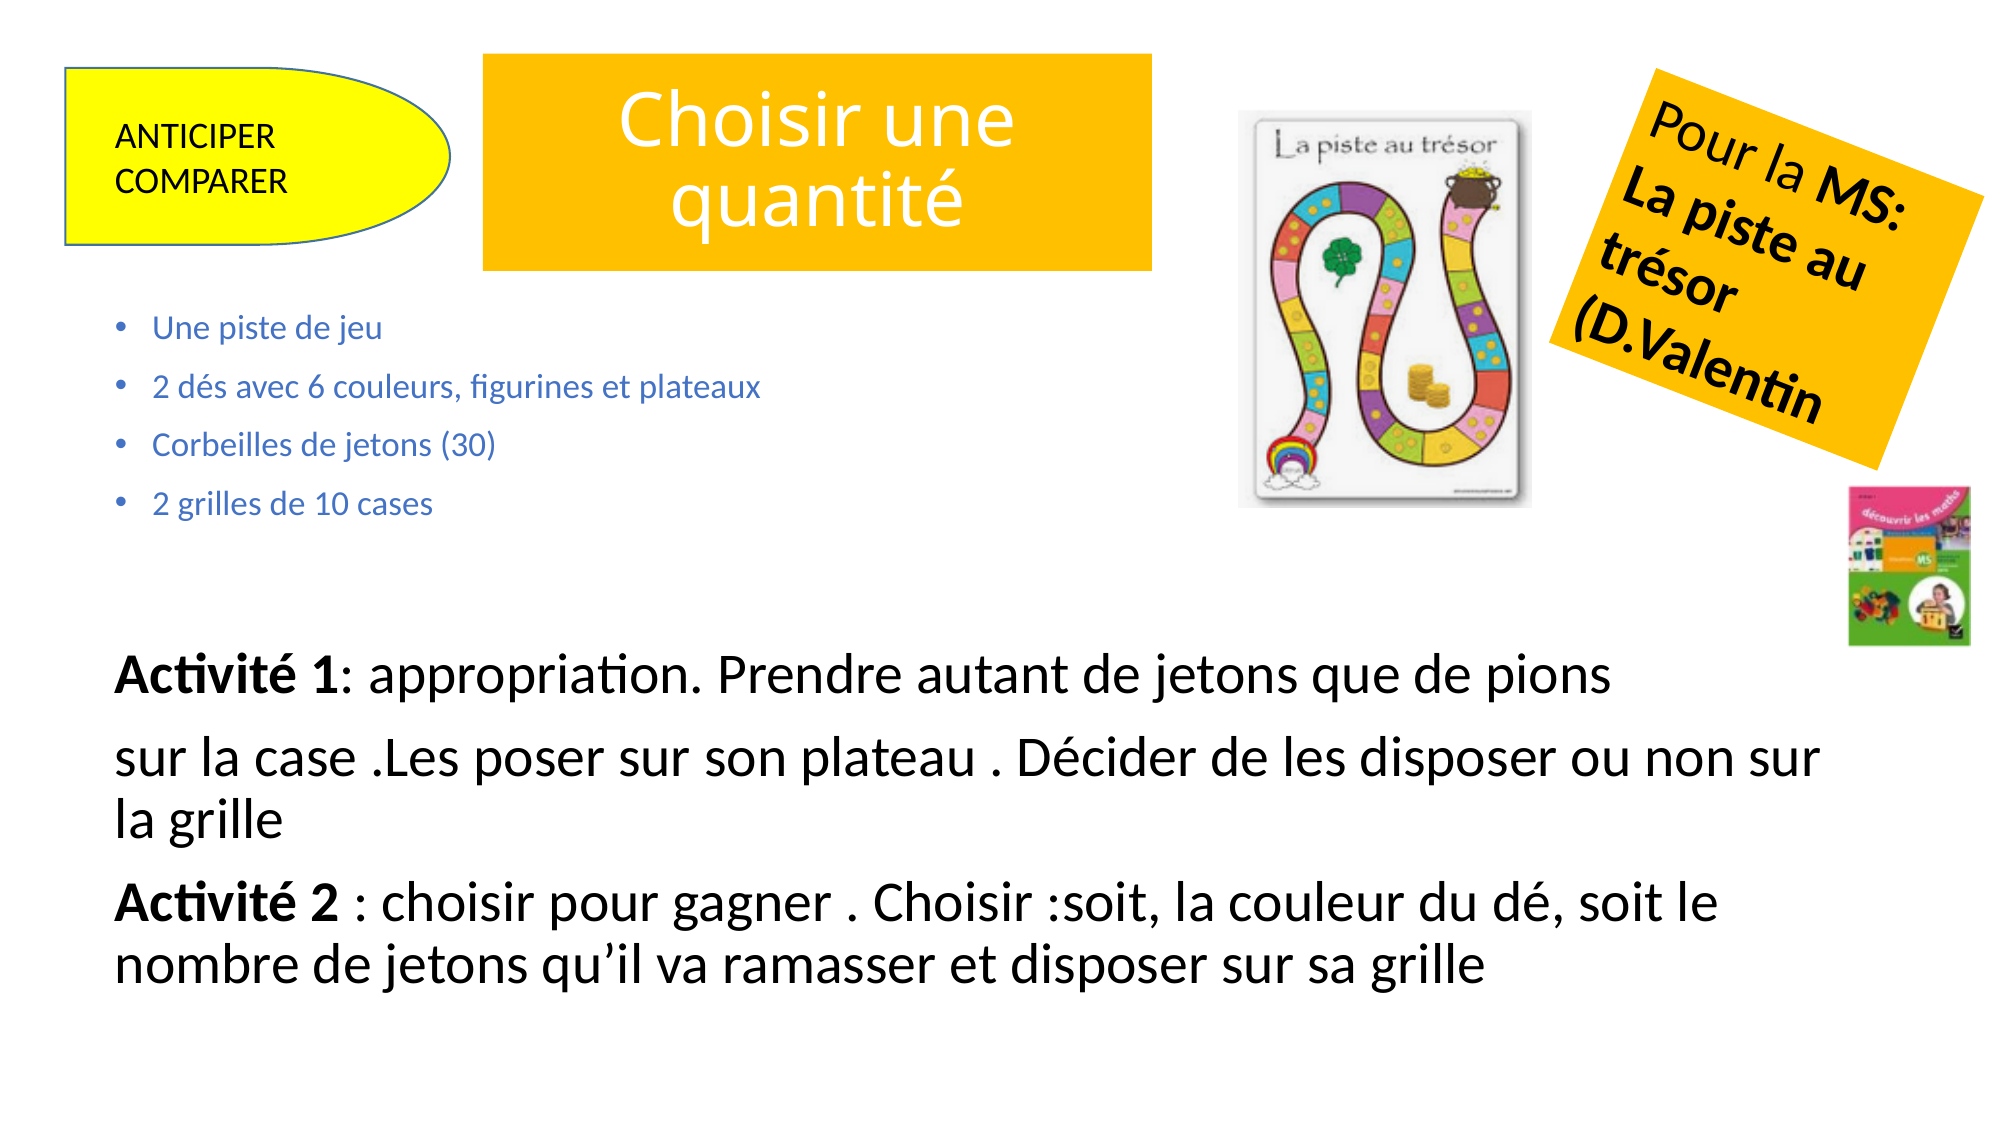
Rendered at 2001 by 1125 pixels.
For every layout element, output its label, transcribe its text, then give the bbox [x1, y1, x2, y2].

picture [1846, 481, 1971, 649]
text_box [64, 66, 452, 246]
picture [1238, 103, 1532, 508]
text_box ANTICIPER COMPARER [100, 103, 397, 254]
title Choisir une quantité [482, 53, 1152, 271]
text_box Pour la MS: La piste au trésor (D.Valentin [1548, 68, 1985, 471]
list Une piste de jeu 2 dés avec 6 couleurs, figurines et plateaux Corbeilles de jetons (30) 2 grilles de 10 cases Activité 1: appropriation. Prendre autant de jetons que de pions sur la case .Les poser sur son plateau . Décider de les disposer ou non sur la grille Activité 2 : choisir pour gagner . Choisir :soit, la couleur du dé, soit le nombre de jetons qu’il va ramasser et disposer sur sa grille [100, 302, 1847, 1010]
